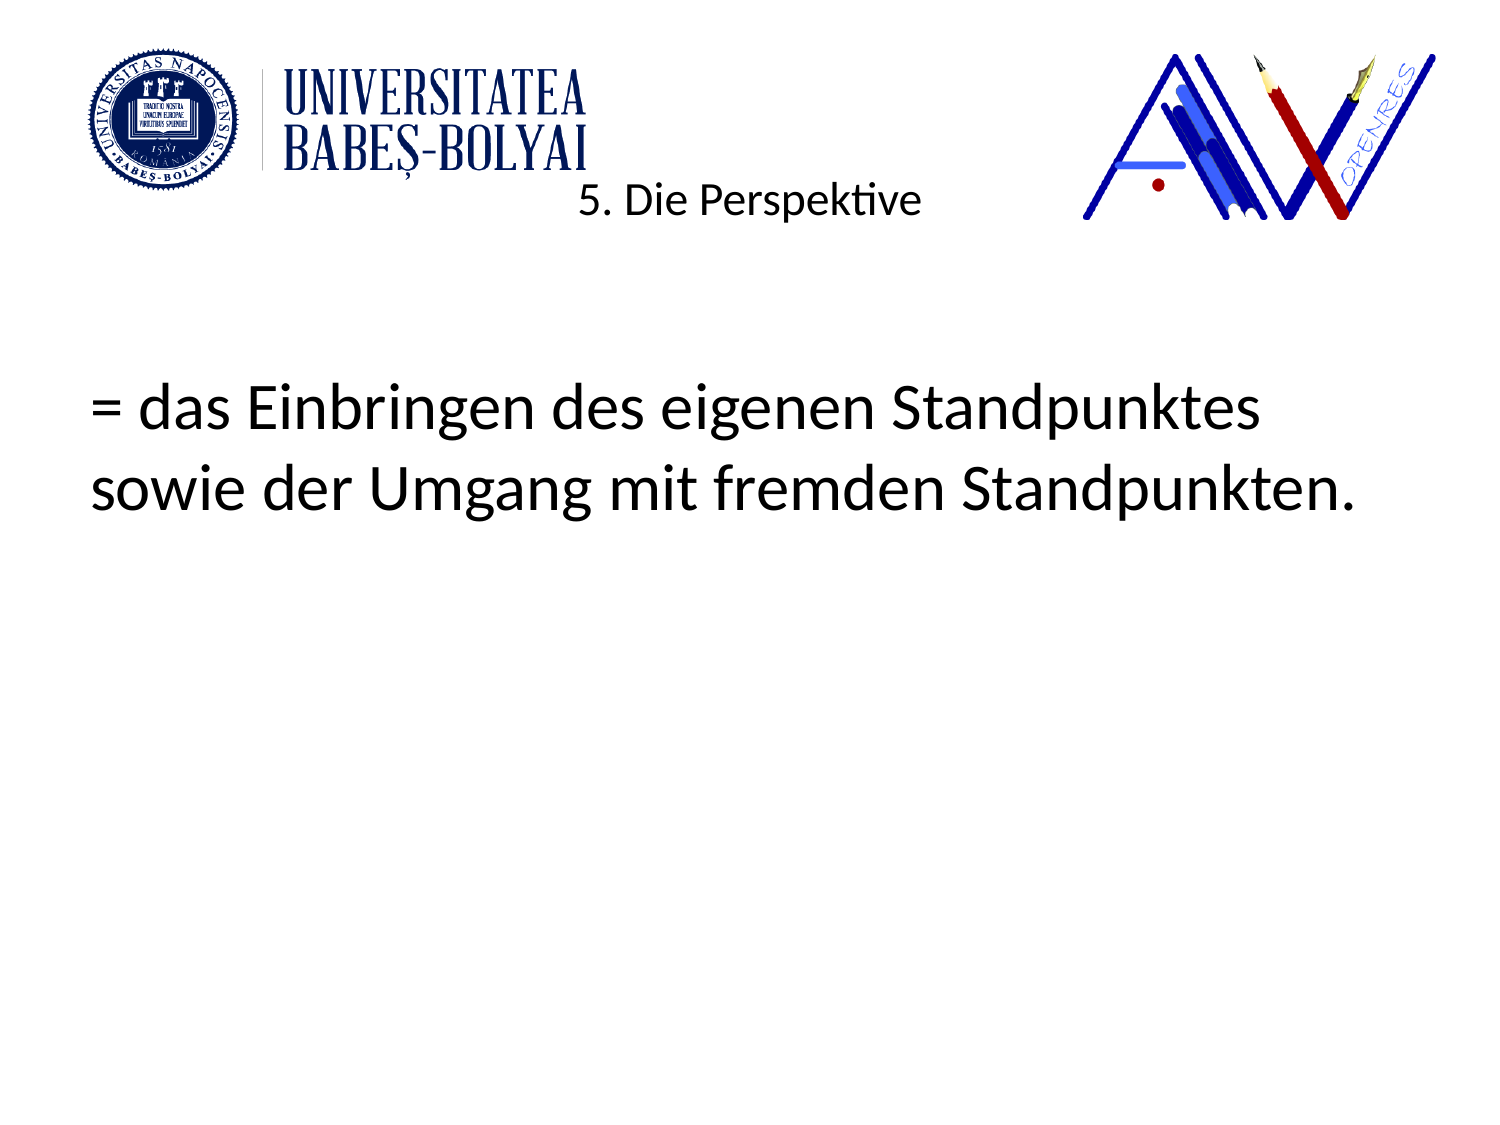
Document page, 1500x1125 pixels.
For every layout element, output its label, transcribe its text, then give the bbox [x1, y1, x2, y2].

title 5. Die Perspektive [75, 45, 1425, 233]
picture [1425, 54, 1436, 220]
list = das Einbringen des eigenen Standpunktes sowie der Umgang mit fremden Standpunkten. [75, 262, 1425, 1005]
